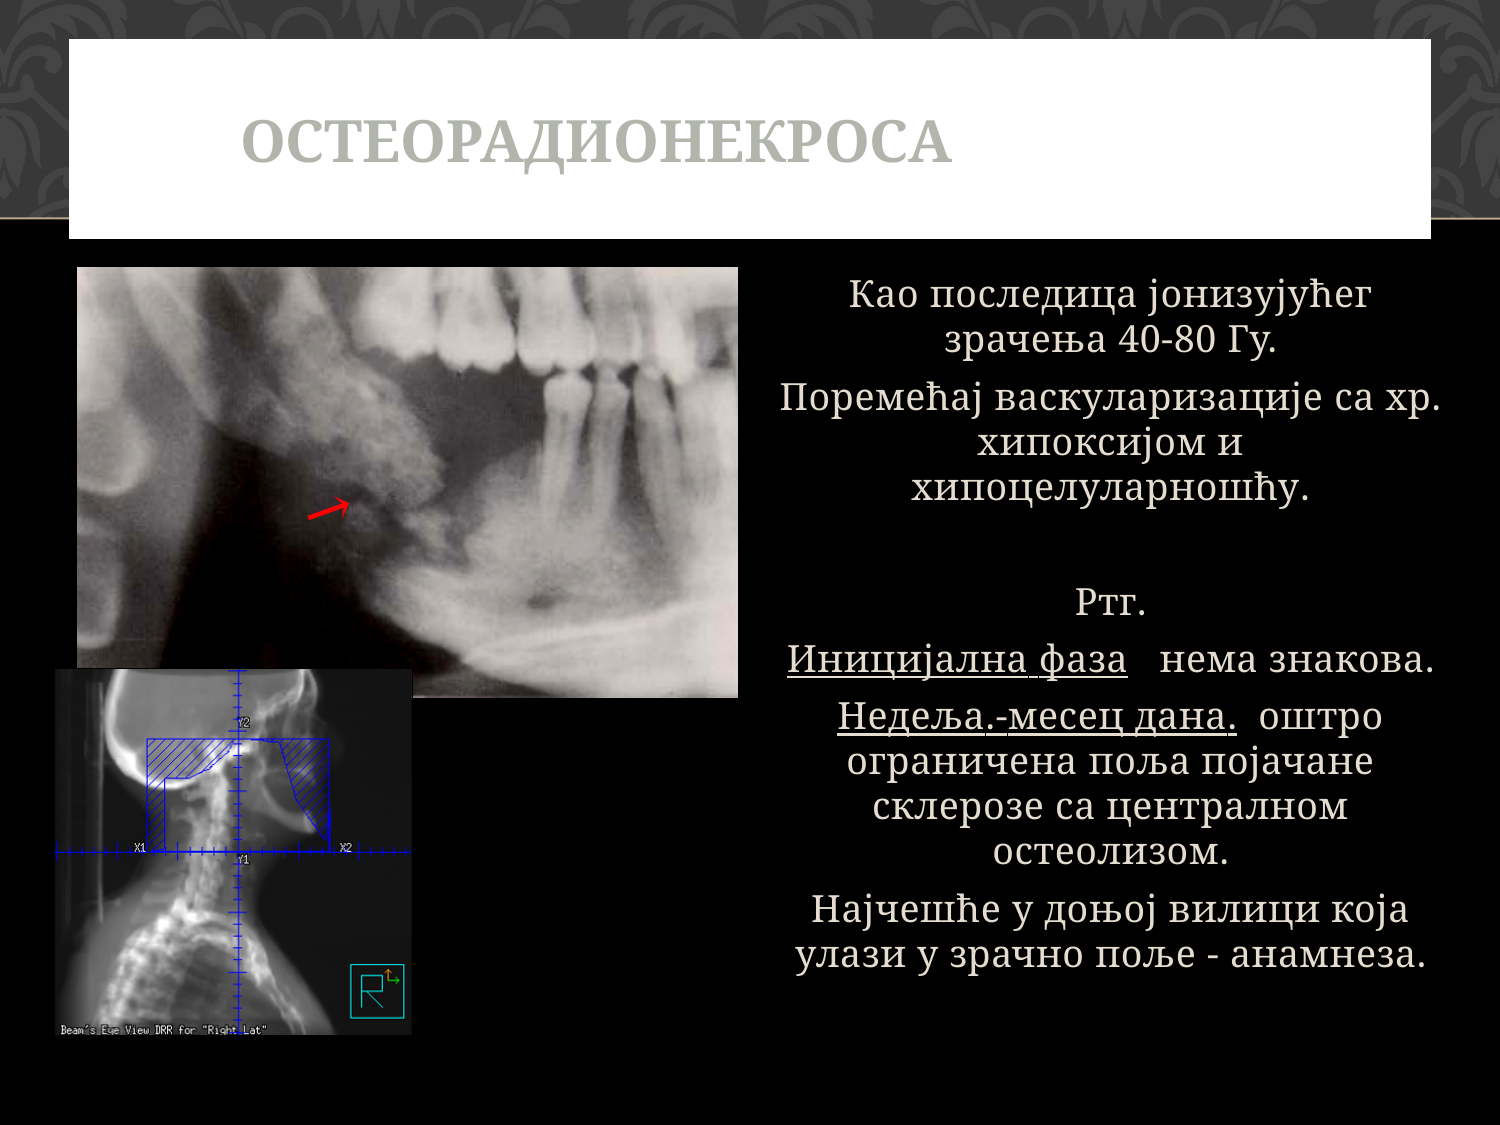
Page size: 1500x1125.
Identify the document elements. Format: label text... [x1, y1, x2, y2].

list Као последица јонизујућег зрачења 40-80 Гy. Поремећај васкуларизације са хр. хипоксијом и хипоцелуларношћу. Ртг. Иницијална фаза нема знакова. Недеља.-месец дана. оштро ограничена поља појачане склерозе са централном остеолизом. Најчешће у доњој вилици која улази у зрачно поље - анамнеза. [762, 262, 1459, 1005]
picture [52, 266, 739, 1036]
title Остеорадионекроса [69, 39, 1431, 239]
